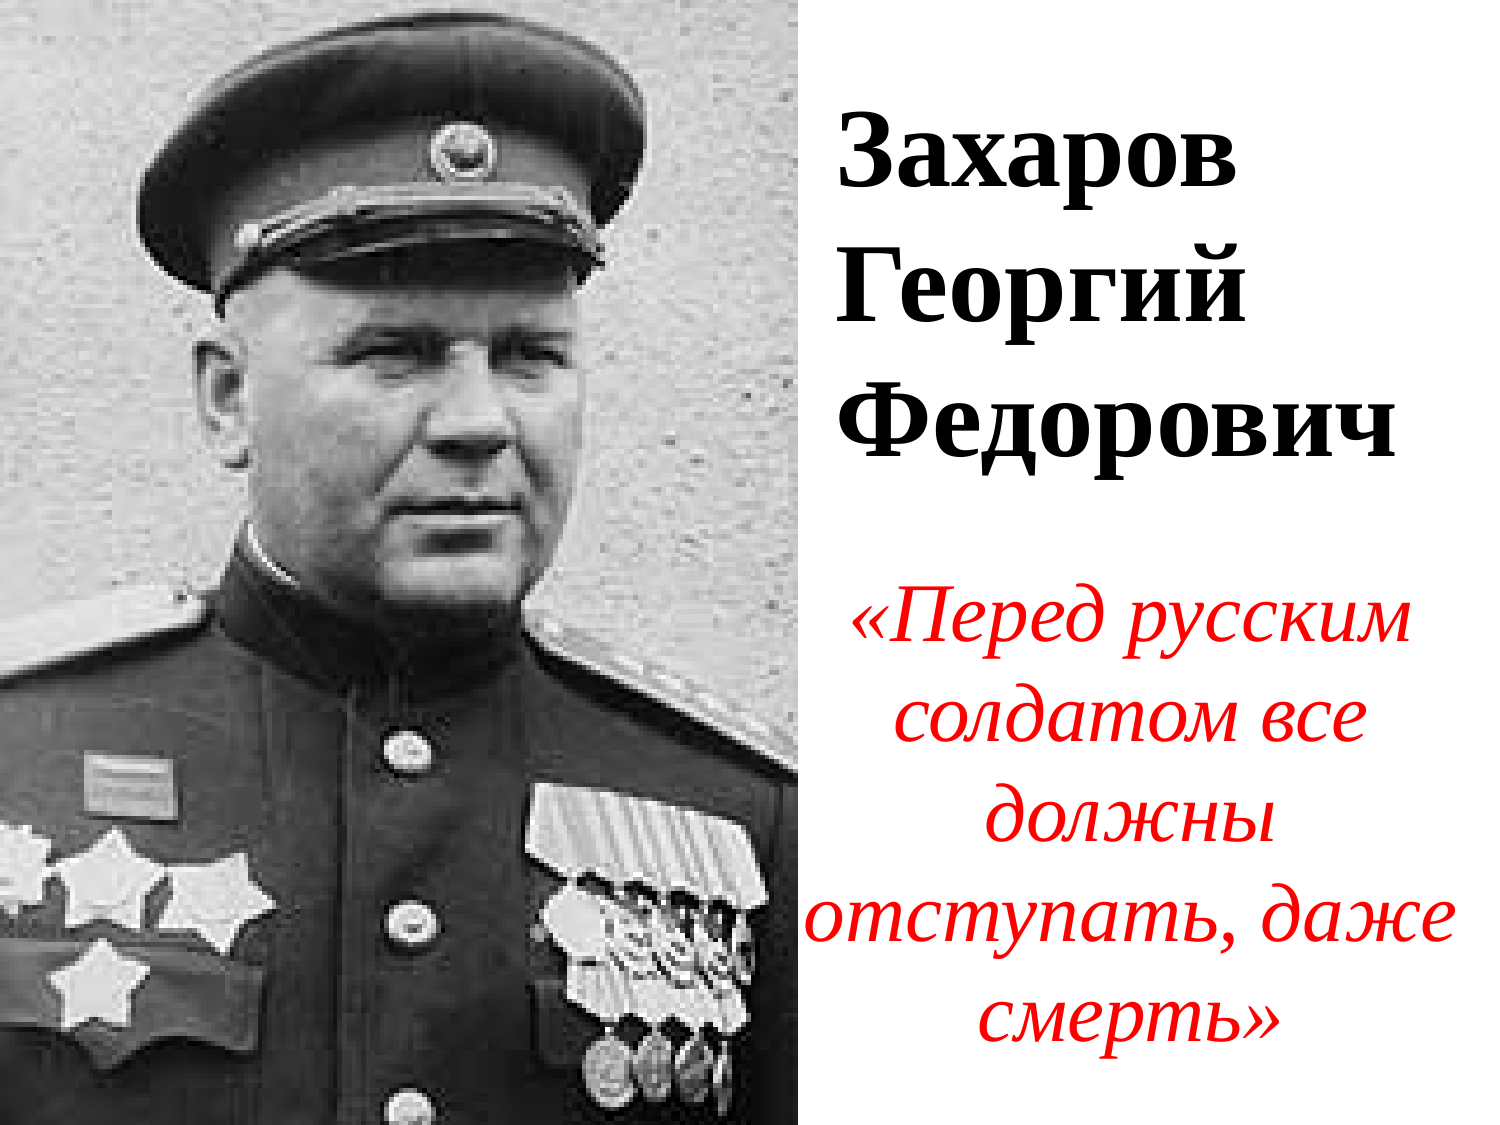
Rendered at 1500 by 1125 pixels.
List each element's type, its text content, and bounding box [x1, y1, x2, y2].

picture [0, 0, 798, 1125]
text_box Захаров Георгий Федорович [820, 66, 1471, 487]
text_box «Перед русским солдатом все должны отступать, даже смерть» [802, 550, 1477, 1066]
